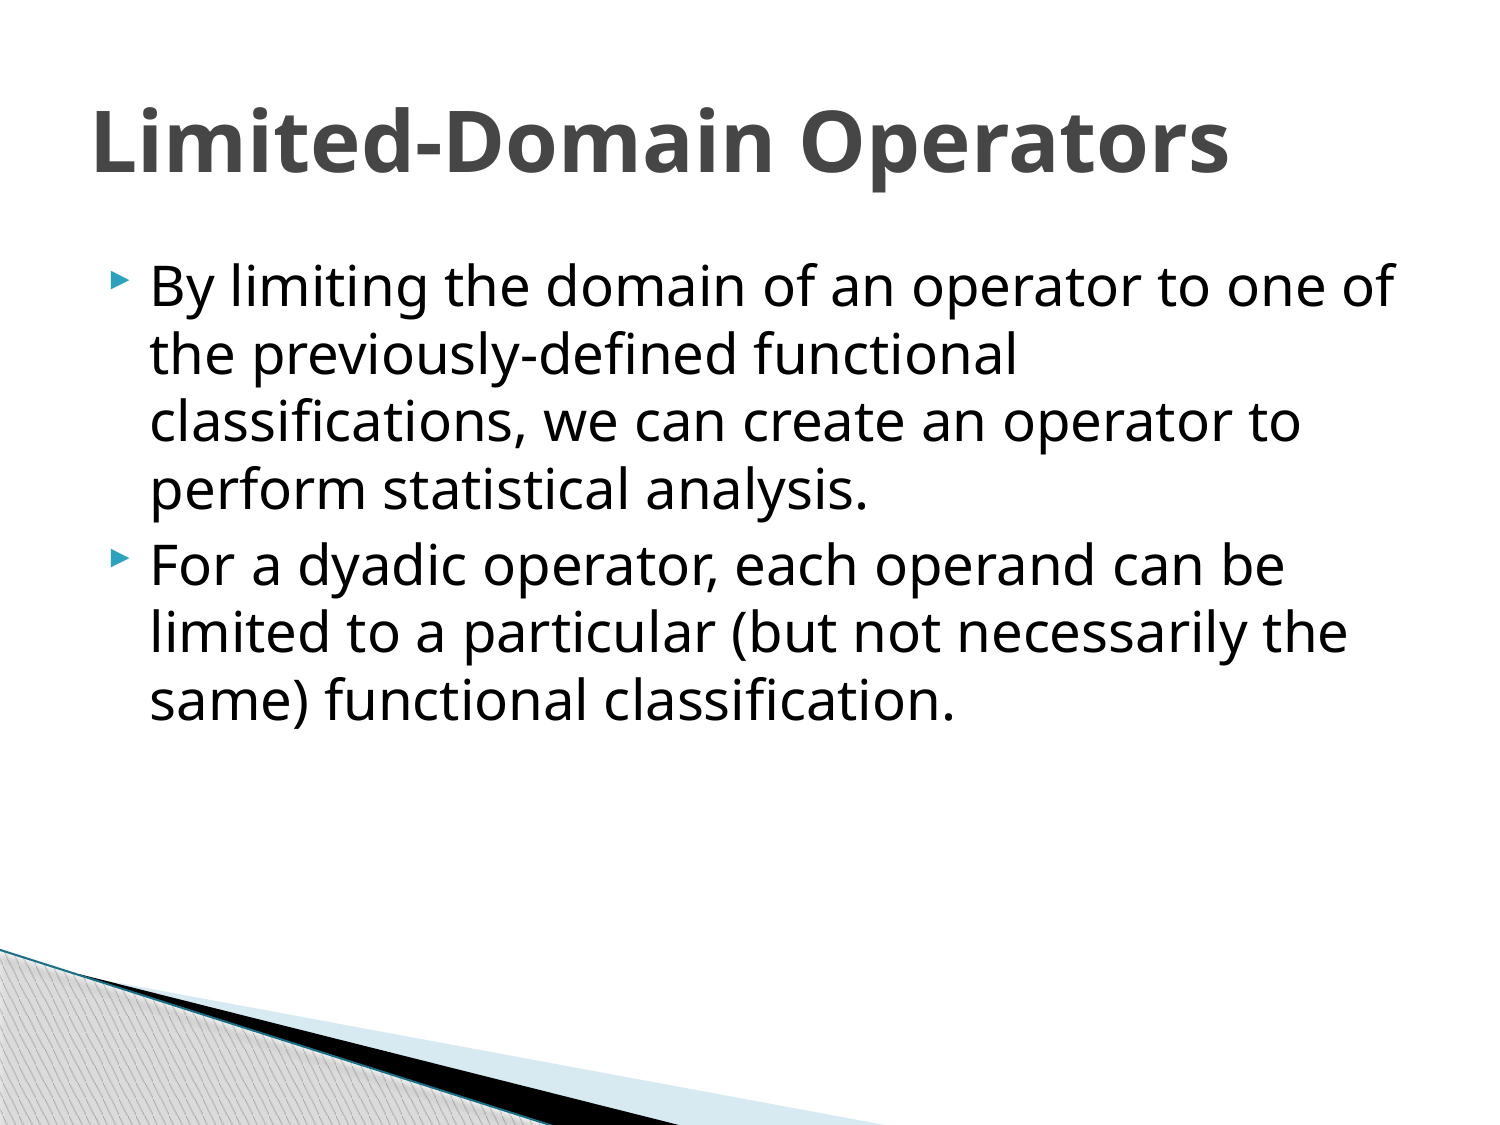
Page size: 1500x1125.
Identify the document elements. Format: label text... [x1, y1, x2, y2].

list By limiting the domain of an operator to one of the previously-defined functional classifications, we can create an operator to perform statistical analysis. For a dyadic operator, each operand can be limited to a particular (but not necessarily the same) functional classification. [75, 243, 1425, 986]
title Limited-Domain Operators [75, 45, 1425, 233]
